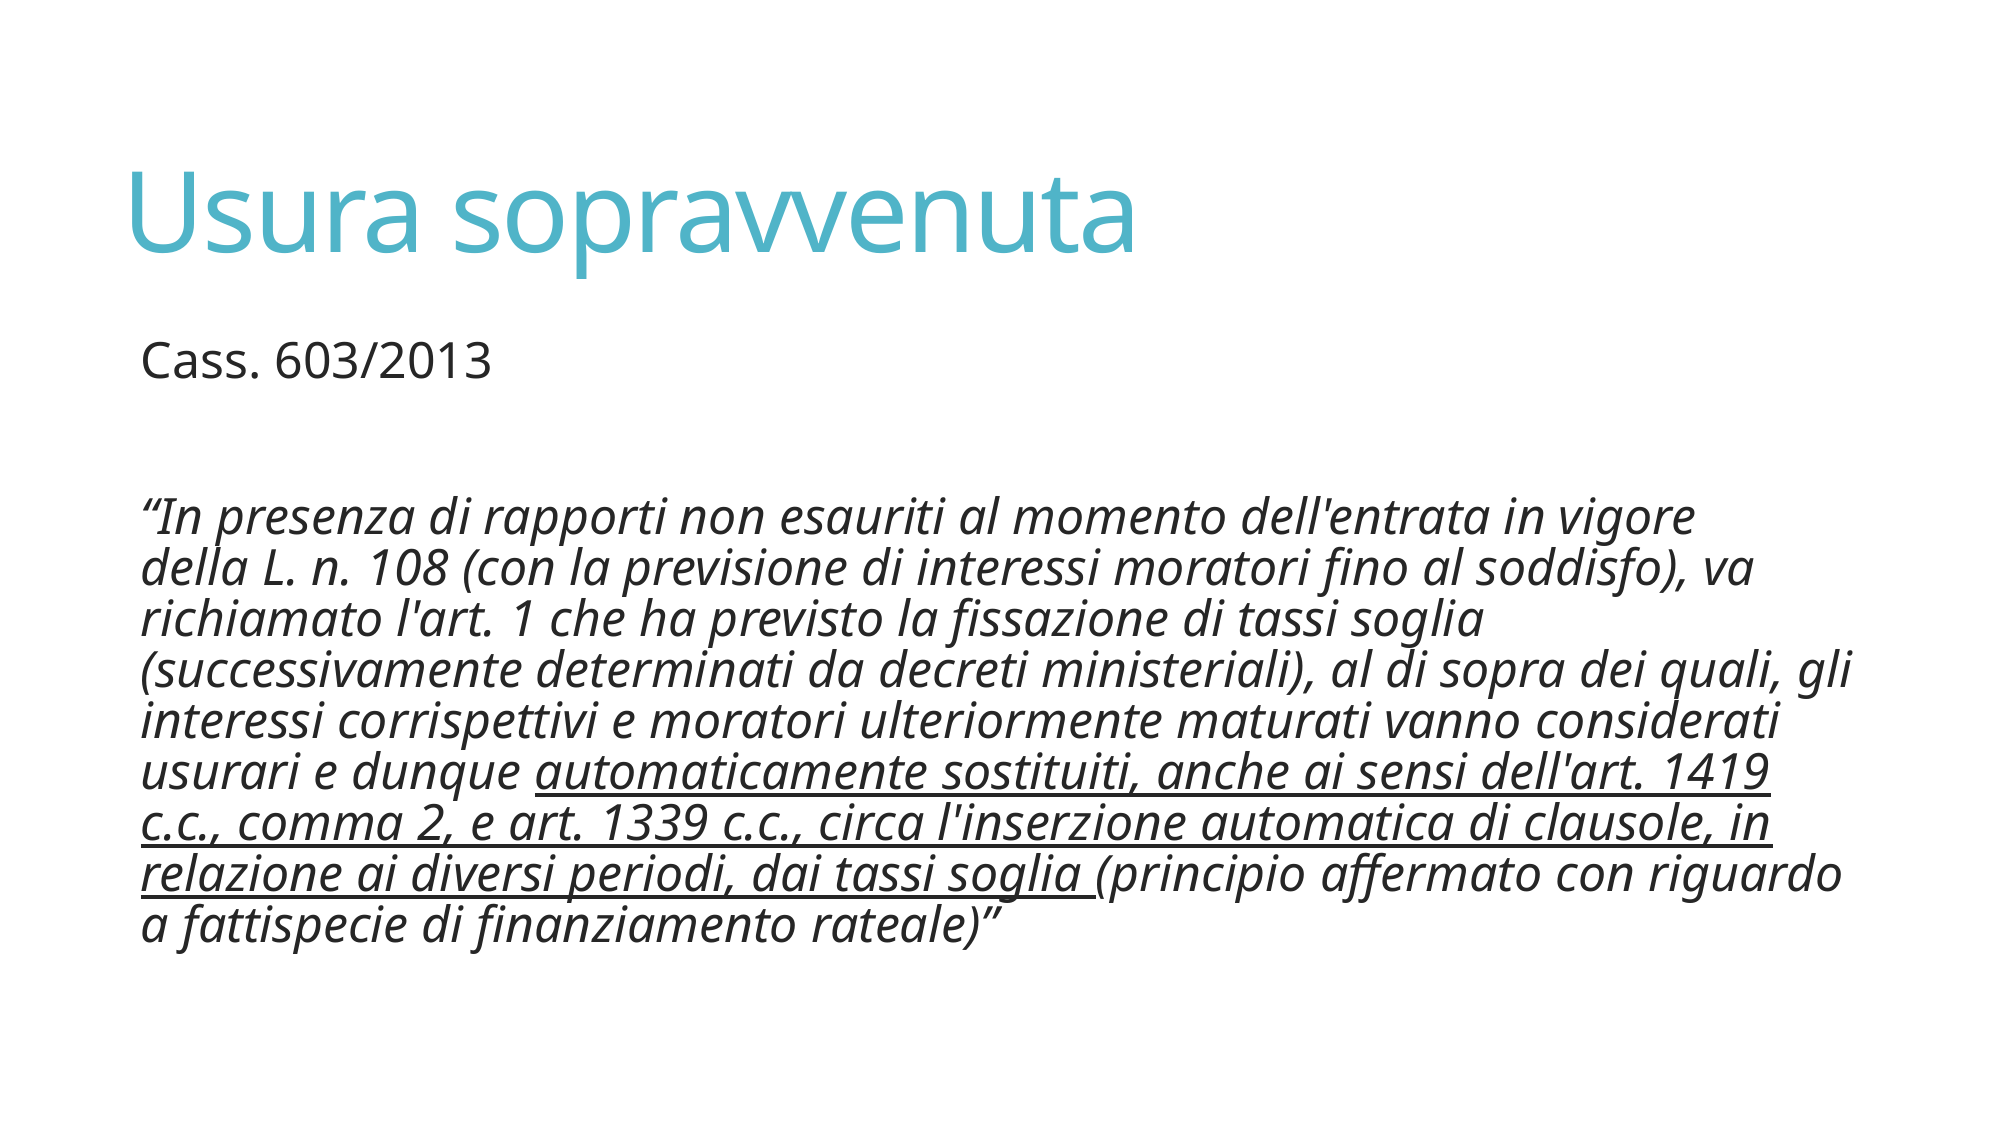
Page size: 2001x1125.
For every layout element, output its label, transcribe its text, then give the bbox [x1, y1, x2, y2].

list Cass. 603/2013 “In presenza di rapporti non esauriti al momento dell'entrata in vigore della L. n. 108 (con la previsione di interessi moratori fino al soddisfo), va richiamato l'art. 1 che ha previsto la fissazione di tassi soglia (successivamente determinati da decreti ministeriali), al di sopra dei quali, gli interessi corrispettivi e moratori ulteriormente maturati vanno considerati usurari e dunque automaticamente sostituiti, anche ai sensi dell'art. 1419 c.c., comma 2, e art. 1339 c.c., circa l'inserzione automatica di clausole, in relazione ai diversi periodi, dai tassi soglia (principio affermato con riguardo a fattispecie di finanziamento rateale)” [110, 329, 1876, 949]
title Usura sopravvenuta [107, 82, 1875, 354]
